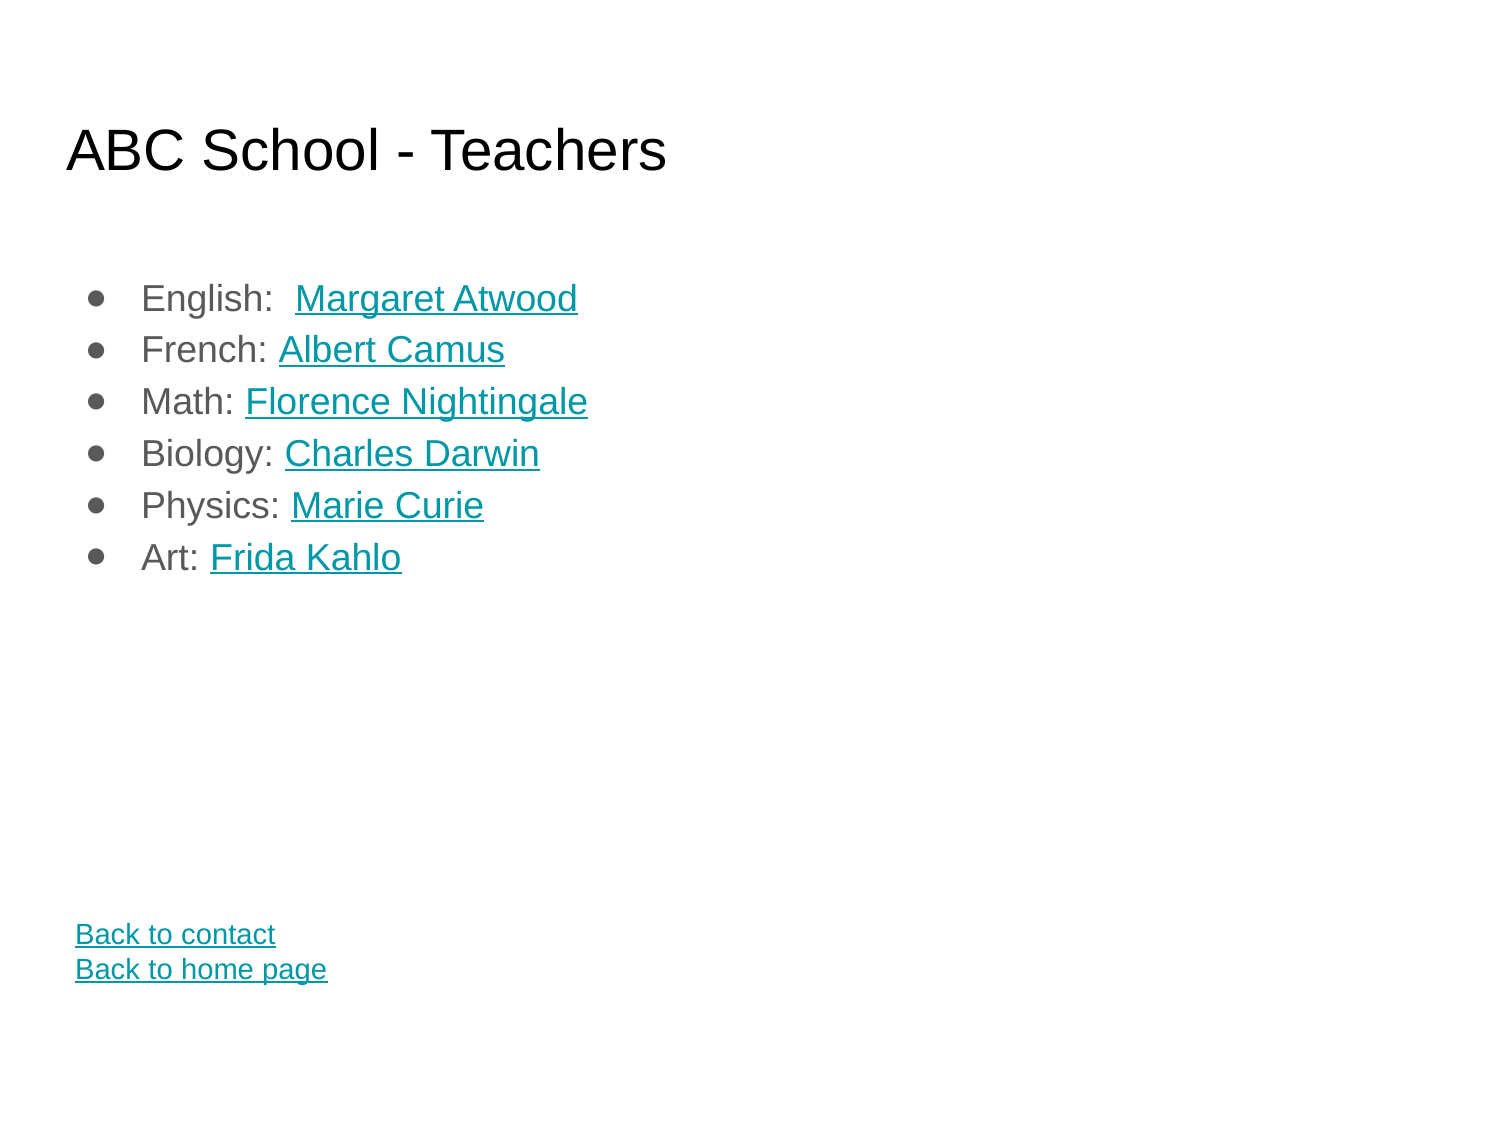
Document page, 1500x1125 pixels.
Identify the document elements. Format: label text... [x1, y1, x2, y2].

title ABC School - Teachers [51, 97, 1449, 223]
text_box Back to contact Back to home page [59, 900, 1106, 1064]
list English: Margaret Atwood French: Albert Camus Math: Florence Nightingale Biology: Charles Darwin Physics: Marie Curie Art: Frida Kahlo [51, 252, 1449, 1000]
